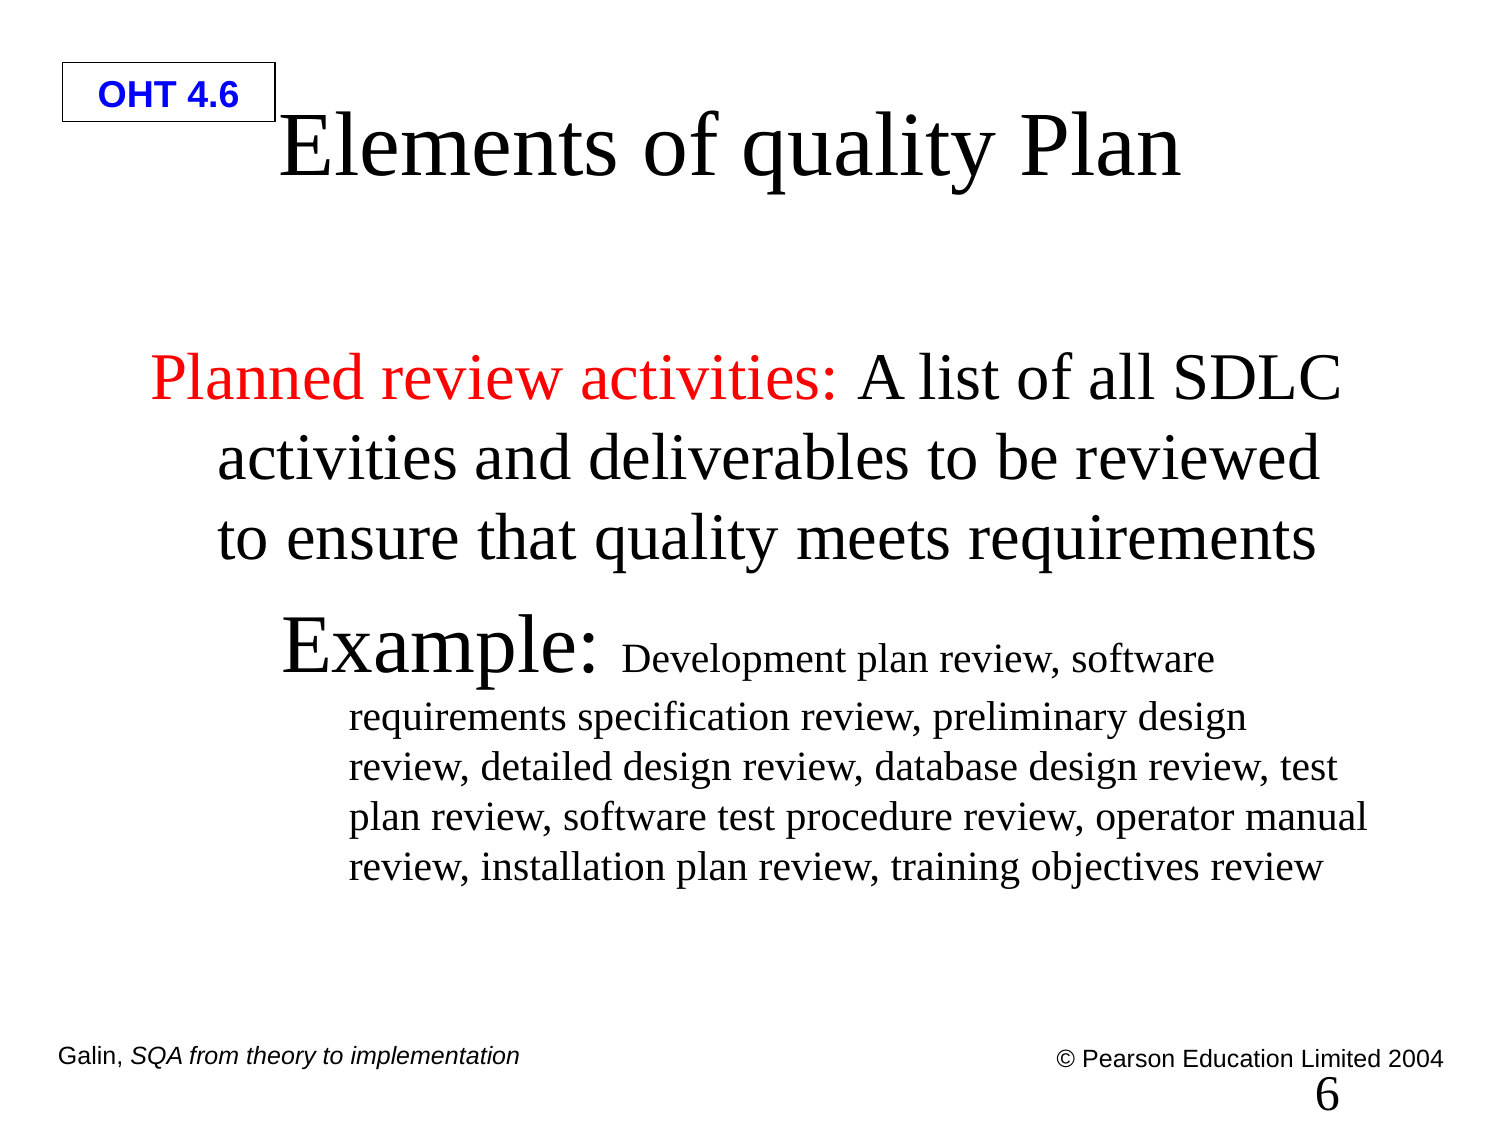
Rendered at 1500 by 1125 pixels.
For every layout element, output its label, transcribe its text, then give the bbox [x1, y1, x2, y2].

title Elements of quality Plan [37, 44, 1426, 233]
slide_number 6 [1299, 1052, 1425, 1113]
list Planned review activities: A list of all SDLC activities and deliverables to be reviewed to ensure that quality meets requirements Example: Development plan review, software requirements specification review, preliminary design review, detailed design review, database design review, test plan review, software test procedure review, operator manual review, installation plan review, training objectives review [112, 324, 1388, 1001]
